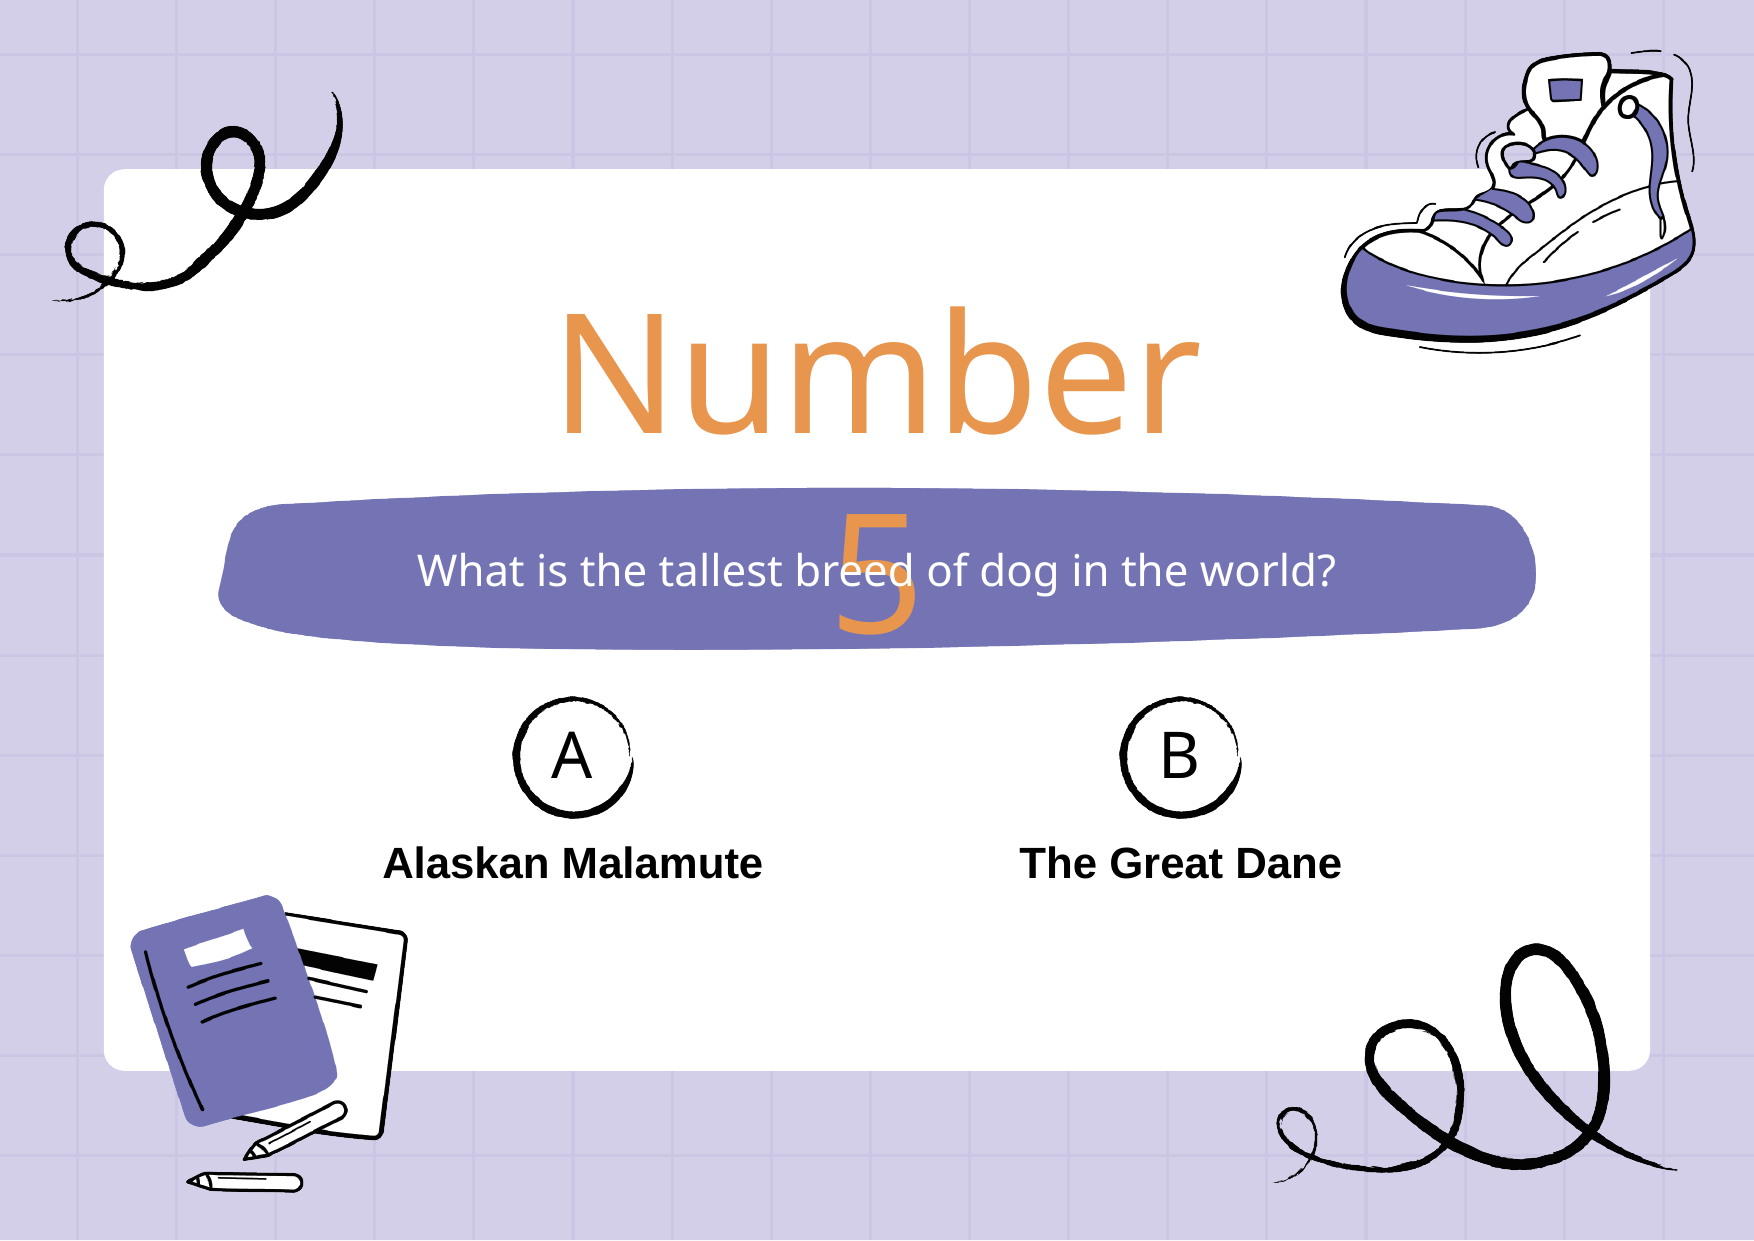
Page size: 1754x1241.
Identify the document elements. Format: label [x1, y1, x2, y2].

text_box [50, 49, 1696, 1194]
text_box [0, 0, 1754, 1241]
